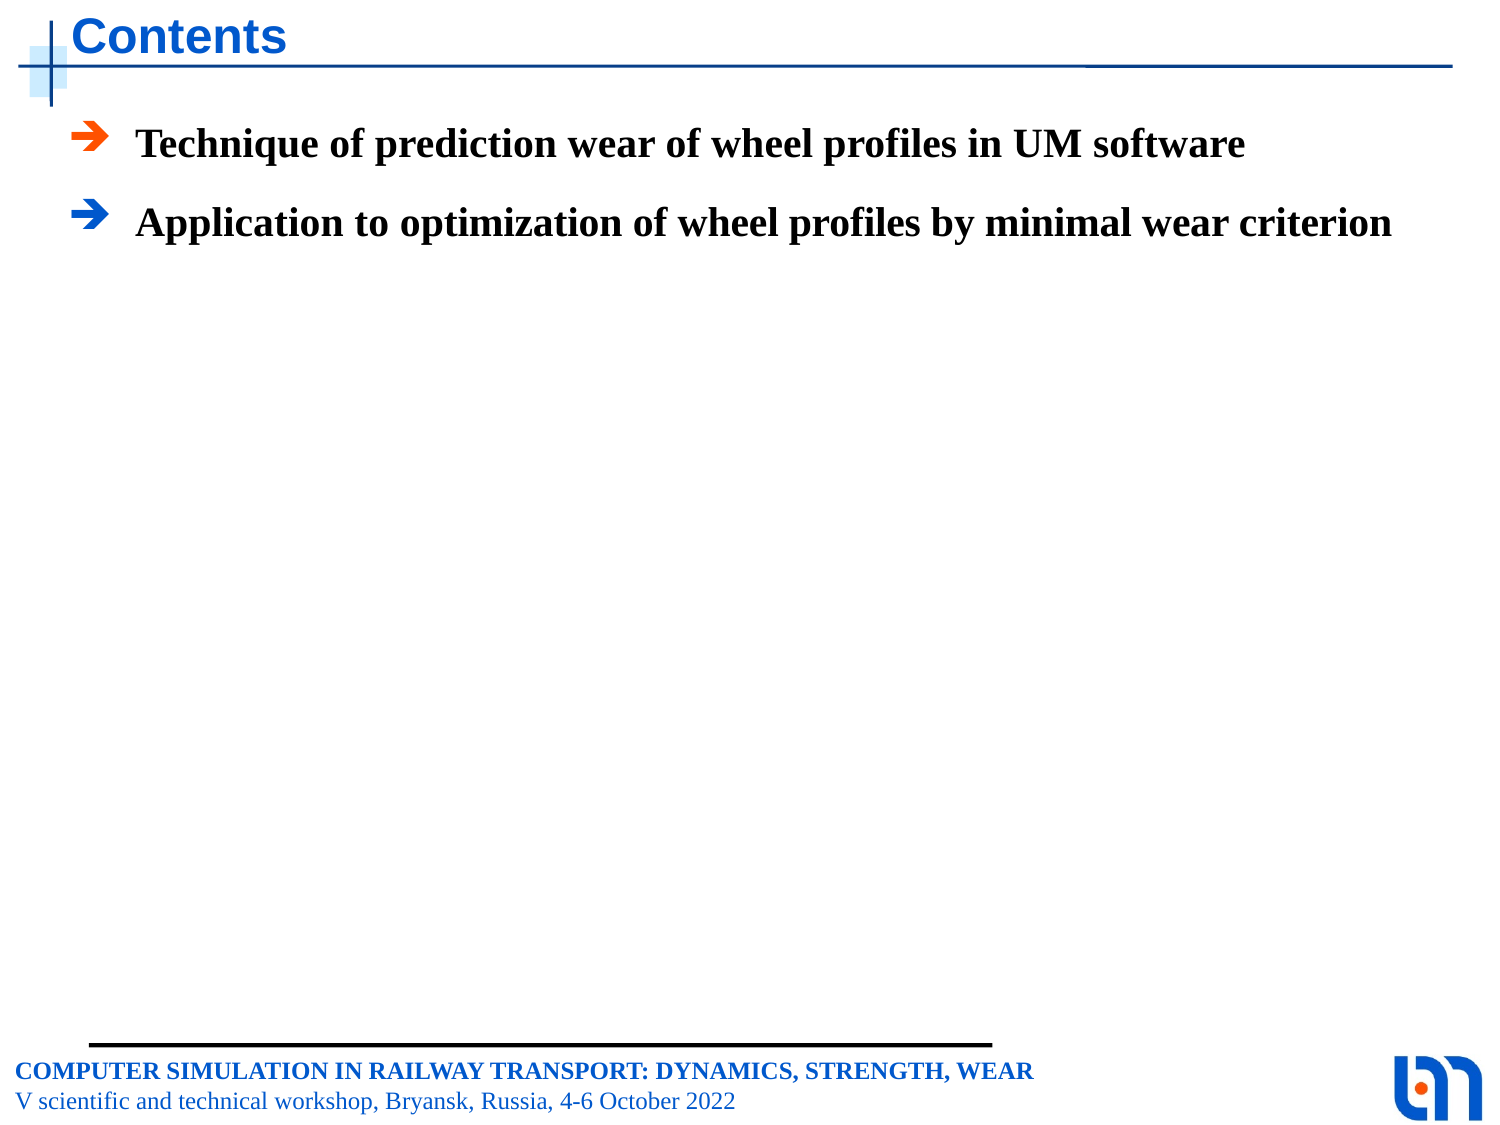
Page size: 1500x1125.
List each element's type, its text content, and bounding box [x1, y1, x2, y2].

picture [1391, 1052, 1485, 1123]
text_box Technique of prediction wear of wheel profiles in UM software Application to optimization of wheel profiles by minimal wear criterion [53, 88, 1472, 267]
title Contents [70, 0, 1439, 64]
